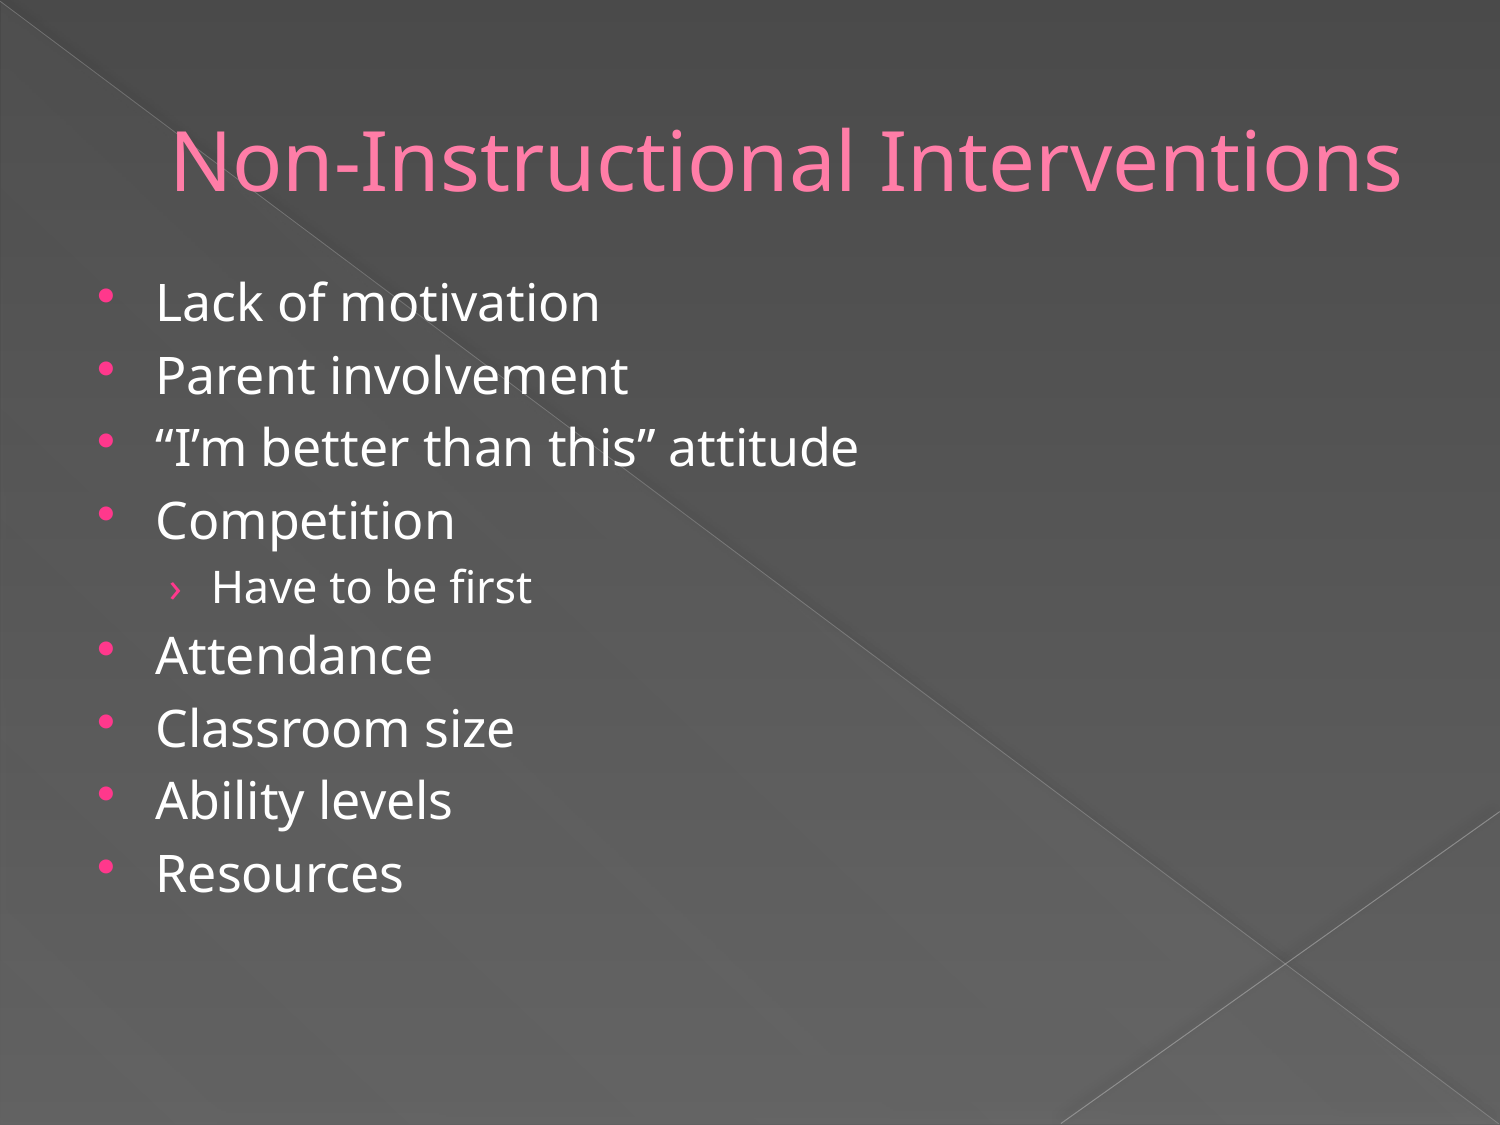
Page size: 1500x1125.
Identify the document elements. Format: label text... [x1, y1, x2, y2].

title Non-Instructional Interventions [75, 43, 1425, 262]
list Lack of motivation Parent involvement “I’m better than this” attitude Competition Have to be first Attendance Classroom size Ability levels Resources [75, 262, 1425, 1059]
